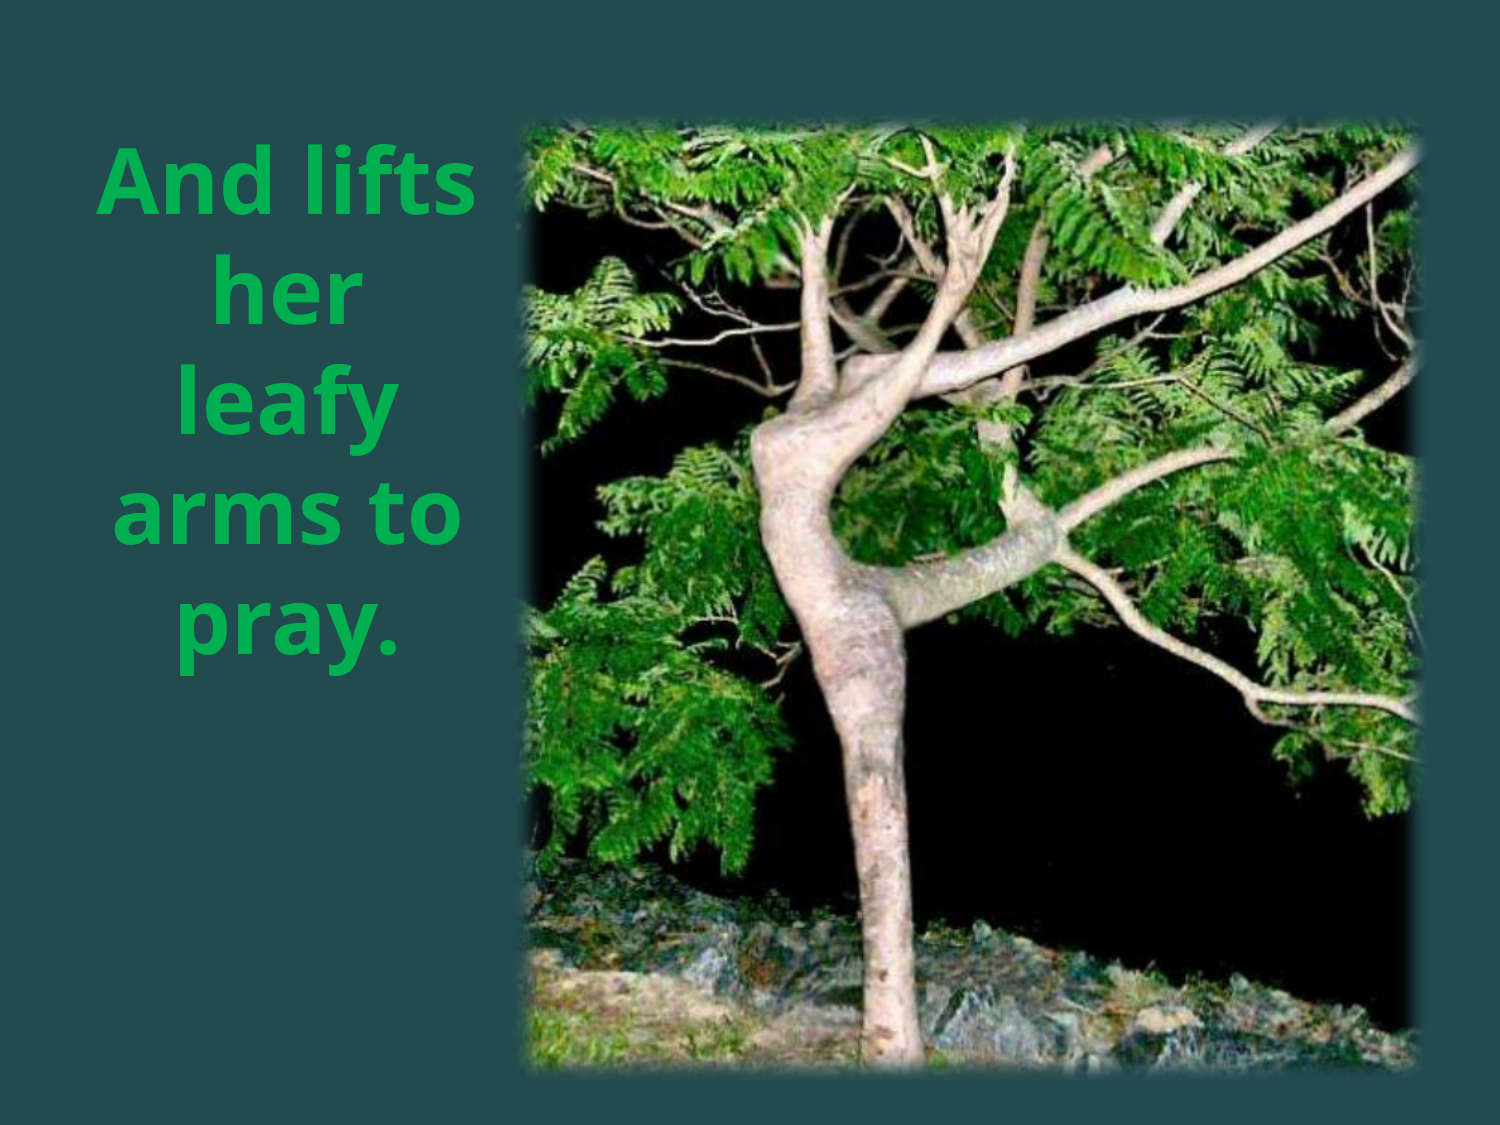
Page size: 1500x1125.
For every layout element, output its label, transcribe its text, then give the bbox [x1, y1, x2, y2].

picture [512, 112, 1430, 1084]
title And lifts her leafy arms to pray. [74, 44, 501, 751]
